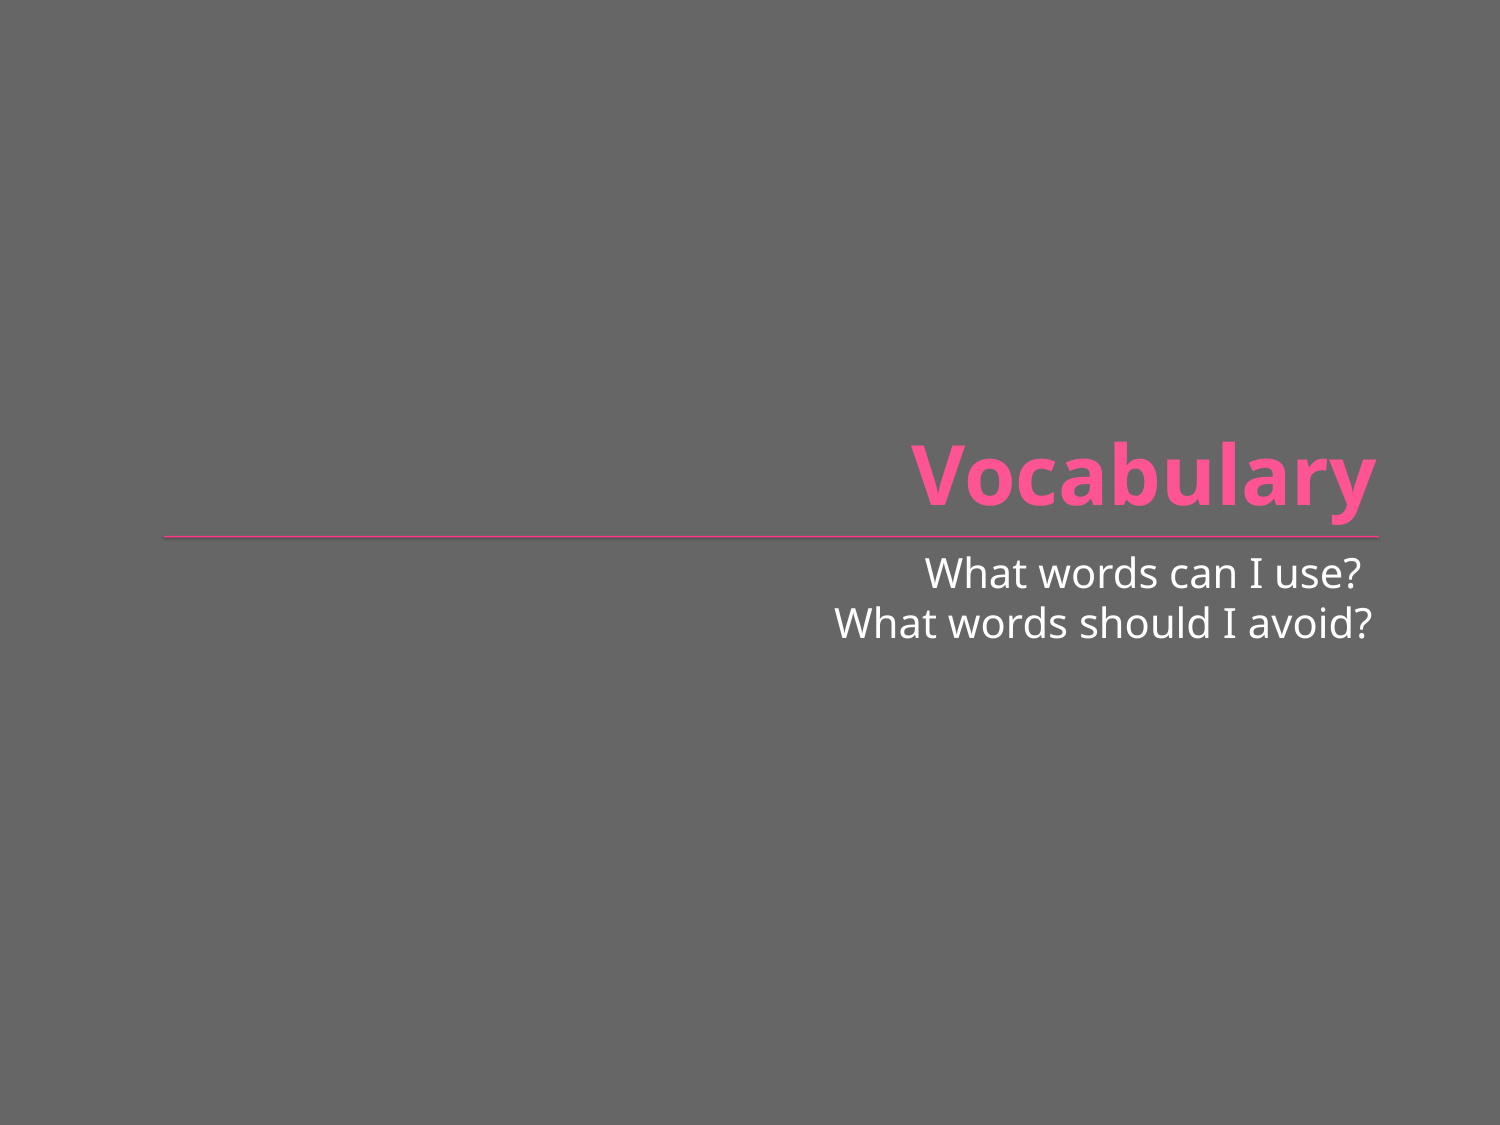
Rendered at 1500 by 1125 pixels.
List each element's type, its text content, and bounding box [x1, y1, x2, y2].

list What words can I use? What words should I avoid? [118, 539, 1394, 787]
title Vocabulary [118, 81, 1394, 530]
